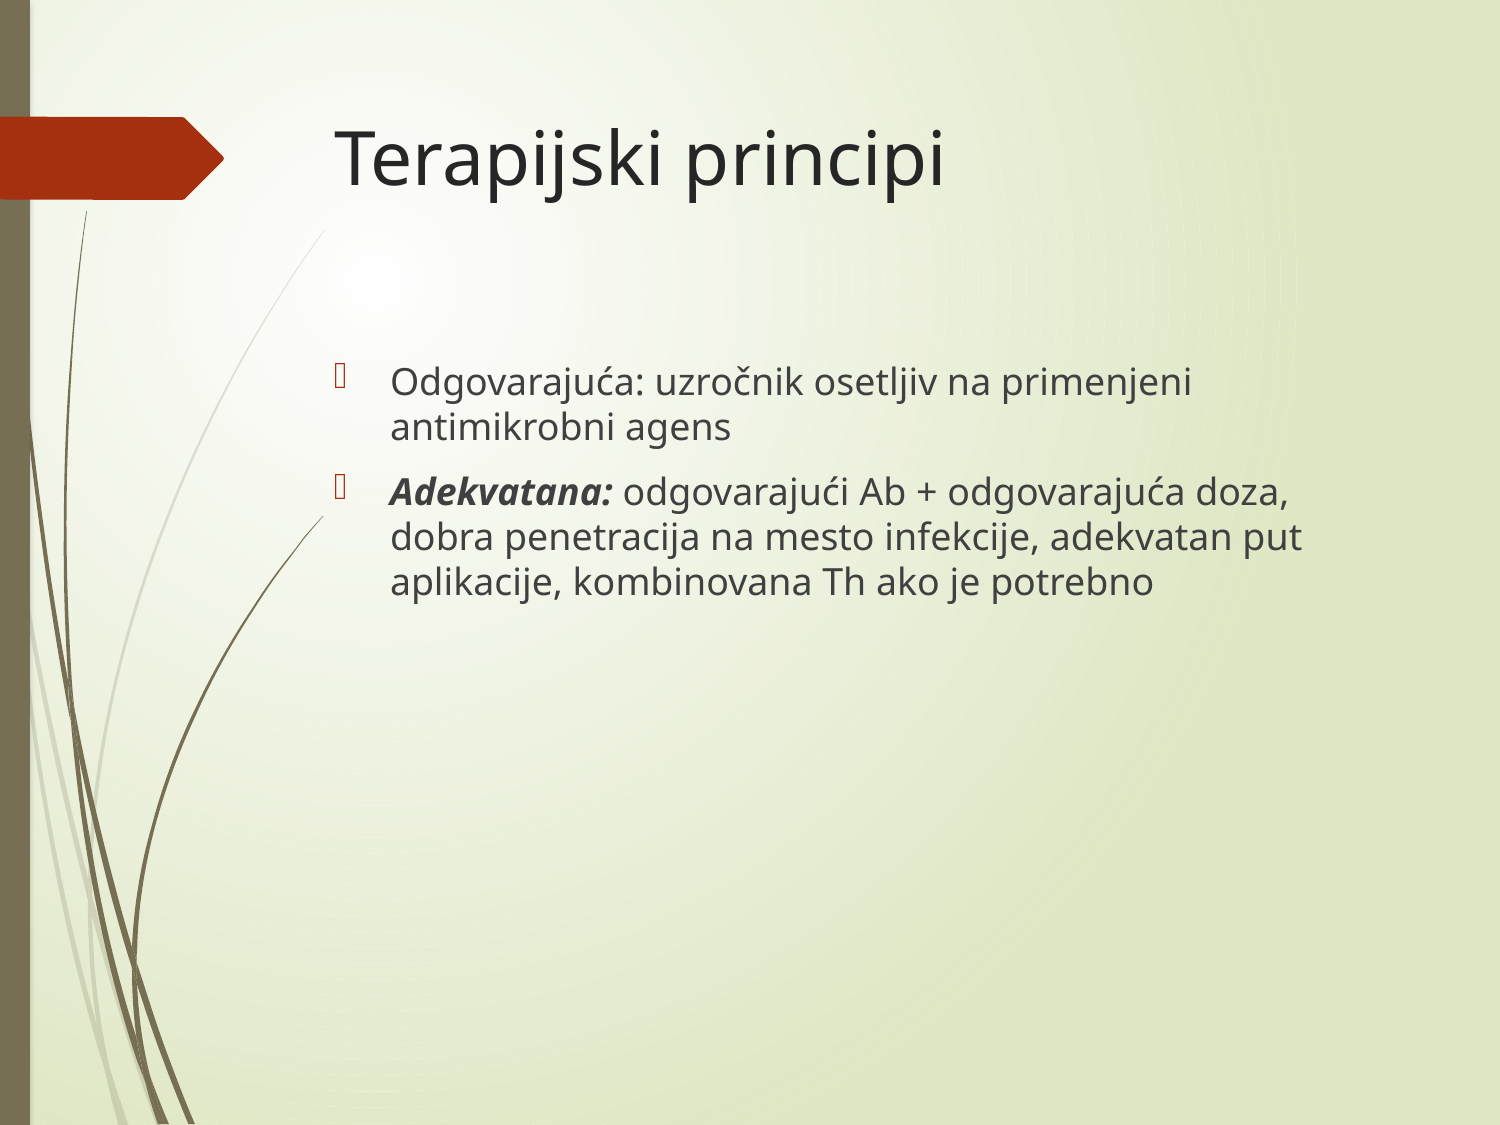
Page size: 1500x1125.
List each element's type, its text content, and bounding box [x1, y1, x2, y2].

list Odgovarajuća: uzročnik osetljiv na primenjeni antimikrobni agens Adekvatana: odgovarajući Ab + odgovarajuća doza, dobra penetracija na mesto infekcije, adekvatan put aplikacije, kombinovana Th ako je potrebno [318, 350, 1400, 970]
title Terapijski principi [319, 102, 1400, 313]
